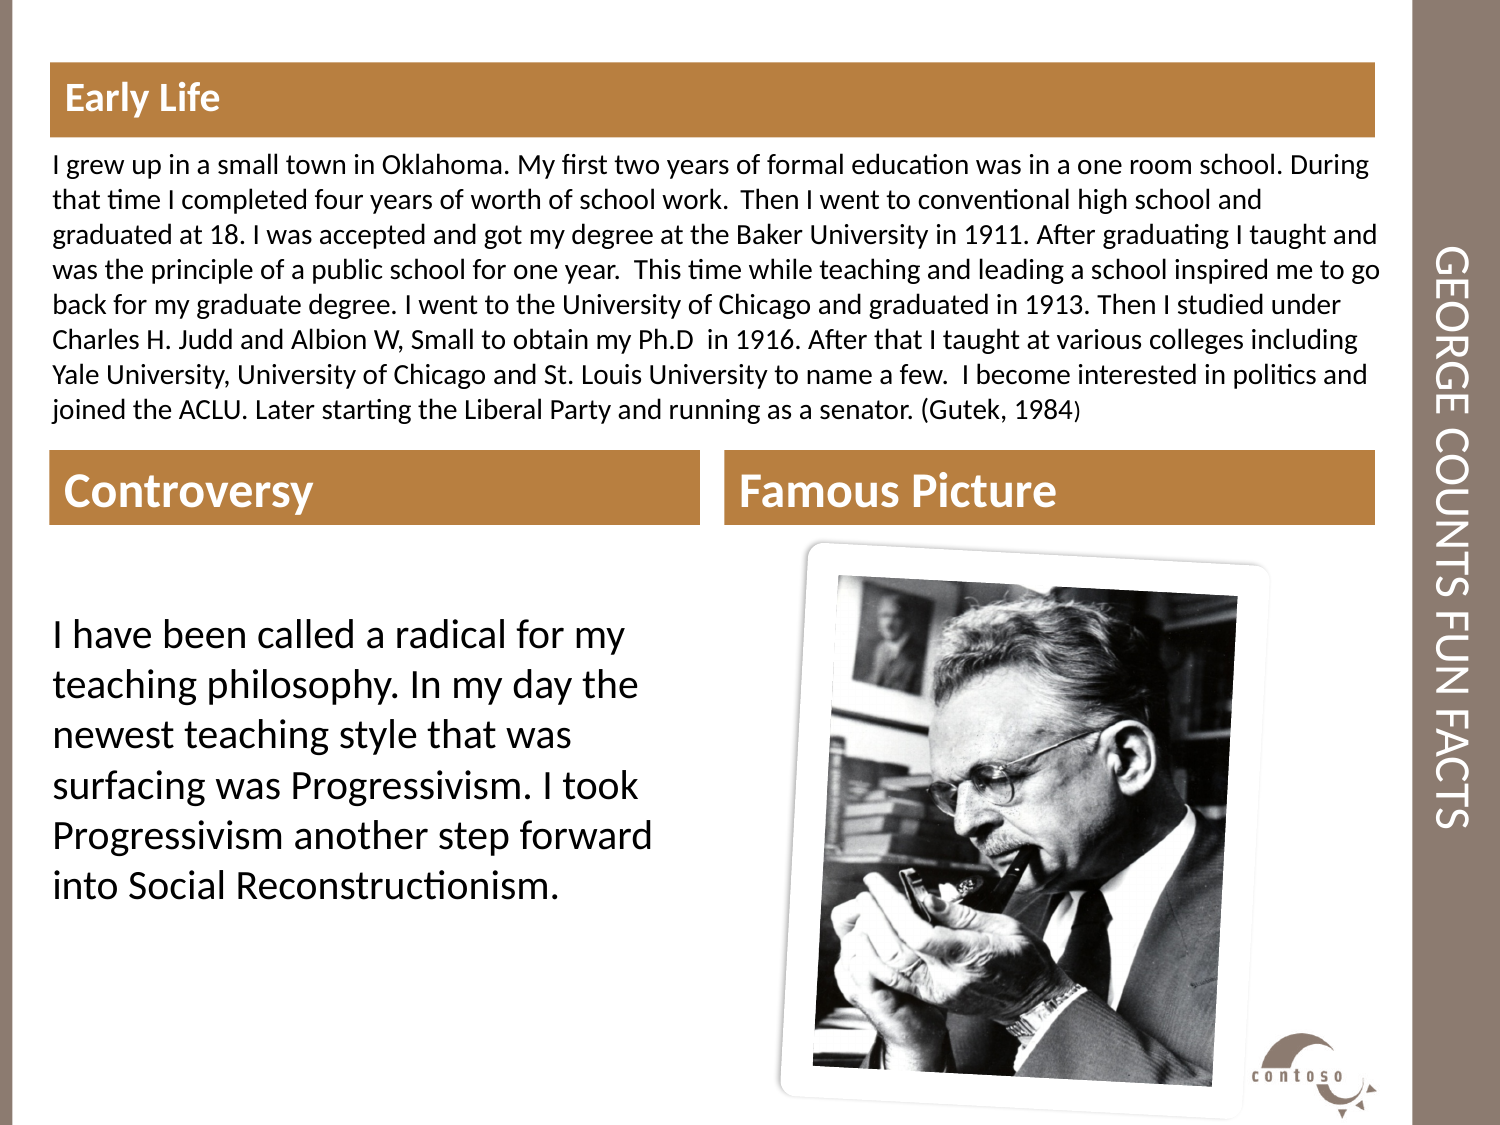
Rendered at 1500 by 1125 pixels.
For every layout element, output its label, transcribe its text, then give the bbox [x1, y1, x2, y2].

picture [813, 932, 824, 1066]
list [824, 584, 1226, 1077]
picture [1045, 1077, 1212, 1086]
list I grew up in a small town in Oklahoma. My first two years of formal education was in a one room school. During that time I completed four years of worth of school work. Then I went to conventional high school and graduated at 18. I was accepted and got my degree at the Baker University in 1911. After graduating I taught and was the principle of a public school for one year. This time while teaching and leading a school inspired me to go back for my graduate degree. I went to the University of Chicago and graduated in 1913. Then I studied under Charles H. Judd and Albion W, Small to obtain my Ph.D in 1916. After that I taught at various colleges including Yale University, University of Chicago and St. Louis University to name a few. I become interested in politics and joined the ACLU. Later starting the Liberal Party and running as a senator. (Gutek, 1984) [37, 137, 1400, 488]
title George counts fun facts [1412, 62, 1500, 1025]
list Famous Picture [724, 450, 1375, 487]
list Controversy [49, 450, 700, 525]
list Early Life [50, 62, 1375, 137]
list [724, 487, 1375, 932]
text_box I have been called a radical for my teaching philosophy. In my day the newest teaching style that was surfacing was Progressivism. I took Progressivism another step forward into Social Reconstructionism. [37, 599, 688, 915]
